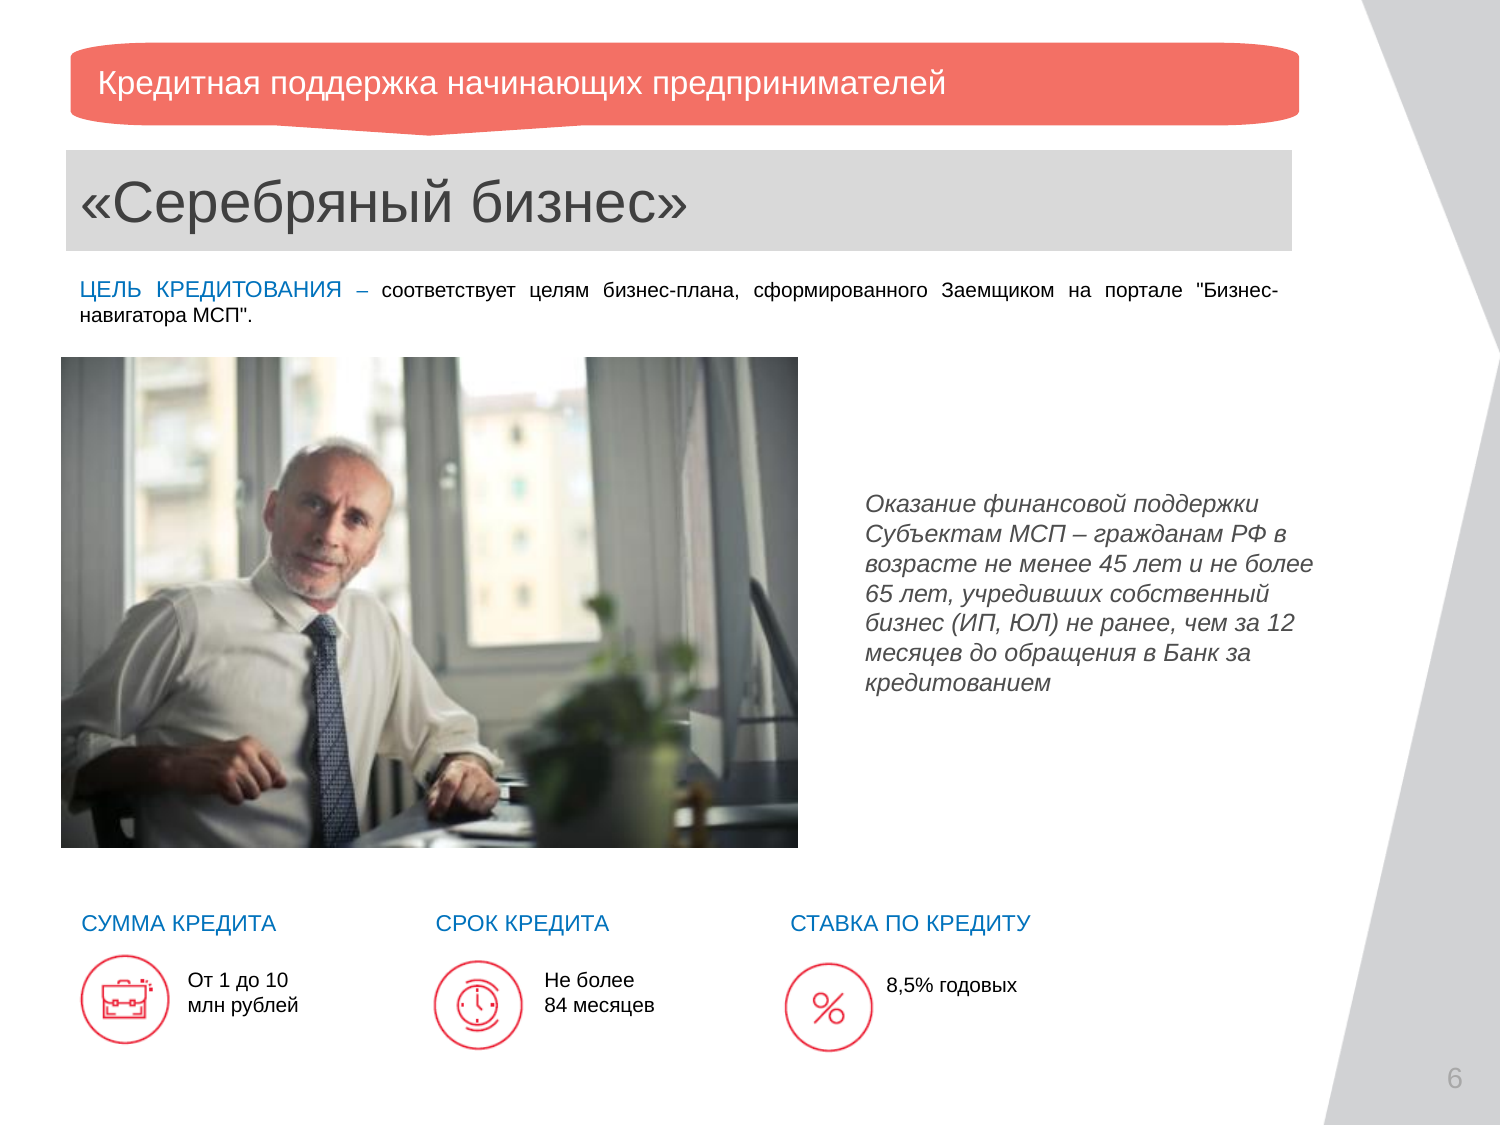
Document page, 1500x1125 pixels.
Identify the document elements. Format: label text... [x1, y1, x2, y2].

text_box СТАВКА ПО КРЕДИТУ [775, 900, 1046, 943]
text_box СРОК КРЕДИТА [420, 900, 625, 943]
text_box Не более 84 месяцев [532, 959, 670, 1025]
text_box Кредитная поддержка начинающих предпринимателей [68, 40, 1302, 138]
picture [0, 0, 1500, 1125]
text_box От 1 до 10 млн рублей [181, 959, 314, 1025]
table_header «Серебряный бизнес» [66, 150, 1292, 251]
text_box 8,5% годовых [886, 964, 1033, 1004]
text_box СУММА КРЕДИТА [66, 900, 292, 943]
slide_number 6 [1128, 1046, 1478, 1107]
text_box Оказание финансовой поддержки Субъектам МСП – гражданам РФ в возрасте не менее 45 лет и не более 65 лет, учредивших собственный бизнес (ИП, ЮЛ) не ранее, чем за 12 месяцев до обращения в Банк за кредитованием [850, 479, 1341, 705]
text_box ЦЕЛЬ КРЕДИТОВАНИЯ – соответствует целям бизнес-плана, сформированного Заемщиком на портале "Бизнес-навигатора МСП". [64, 267, 1294, 335]
